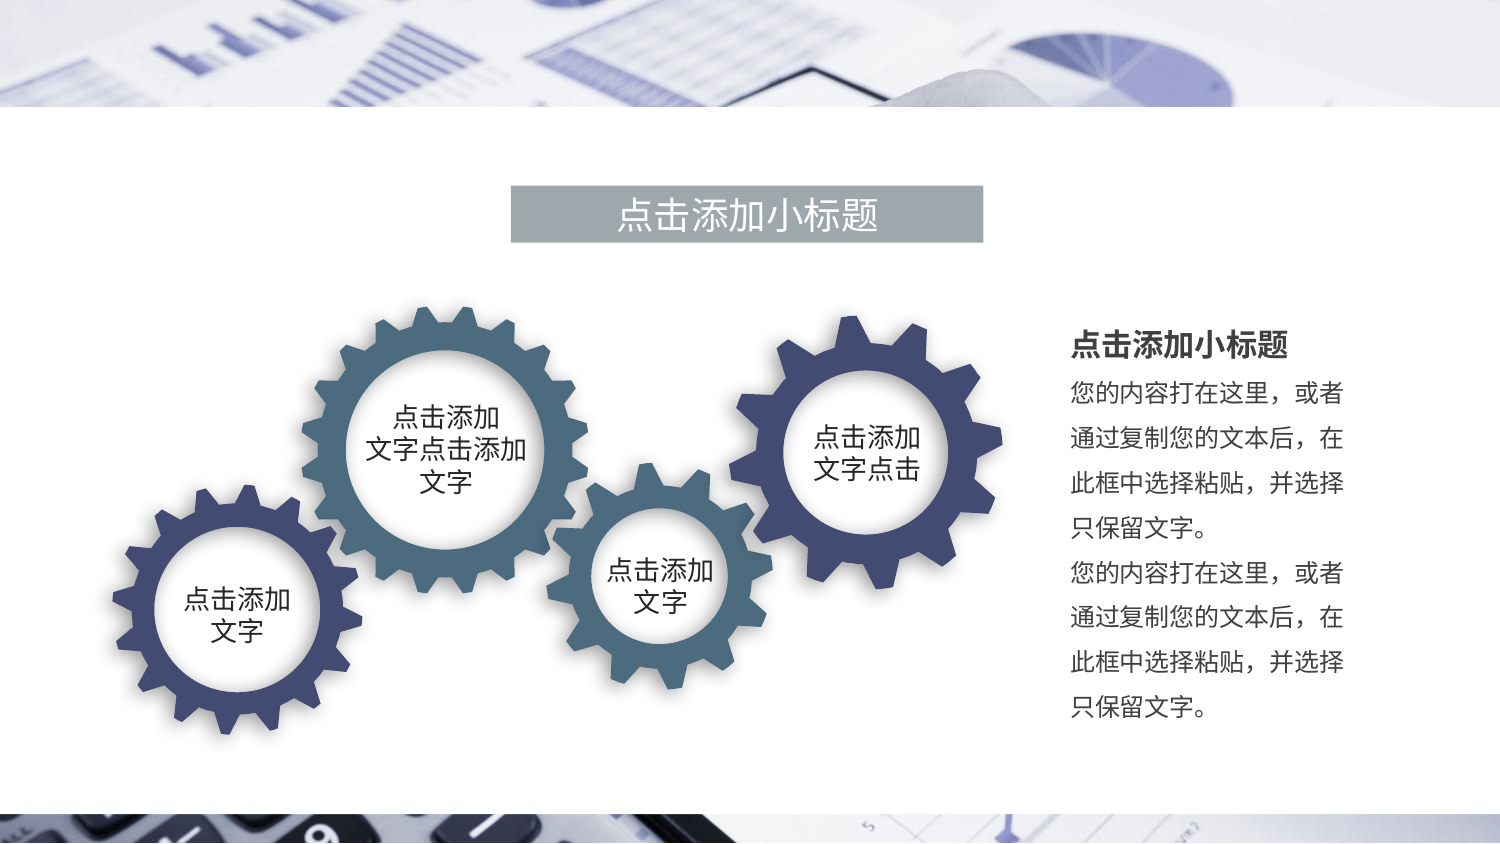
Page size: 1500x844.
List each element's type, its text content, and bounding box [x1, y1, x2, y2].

text_box [112, 484, 363, 735]
text_box 点击添加小标题 您的内容打在这里，或者通过复制您的文本后，在此框中选择粘贴，并选择只保留文字。 您的内容打在这里，或者通过复制您的文本后，在此框中选择粘贴，并选择只保留文字。 [1058, 300, 1378, 728]
text_box 点击添加 文字点击 [794, 414, 928, 491]
text_box [301, 306, 589, 594]
text_box 点击添加 文字 [168, 576, 300, 653]
text_box [546, 462, 773, 690]
text_box 点击添加 文字点击添加 文字 [356, 394, 524, 503]
picture [0, 815, 1500, 843]
picture [0, 0, 1500, 107]
text_box [728, 315, 1003, 590]
text_box 点击添加 文字 [601, 547, 707, 624]
text_box 点击添加小标题 [510, 185, 984, 244]
